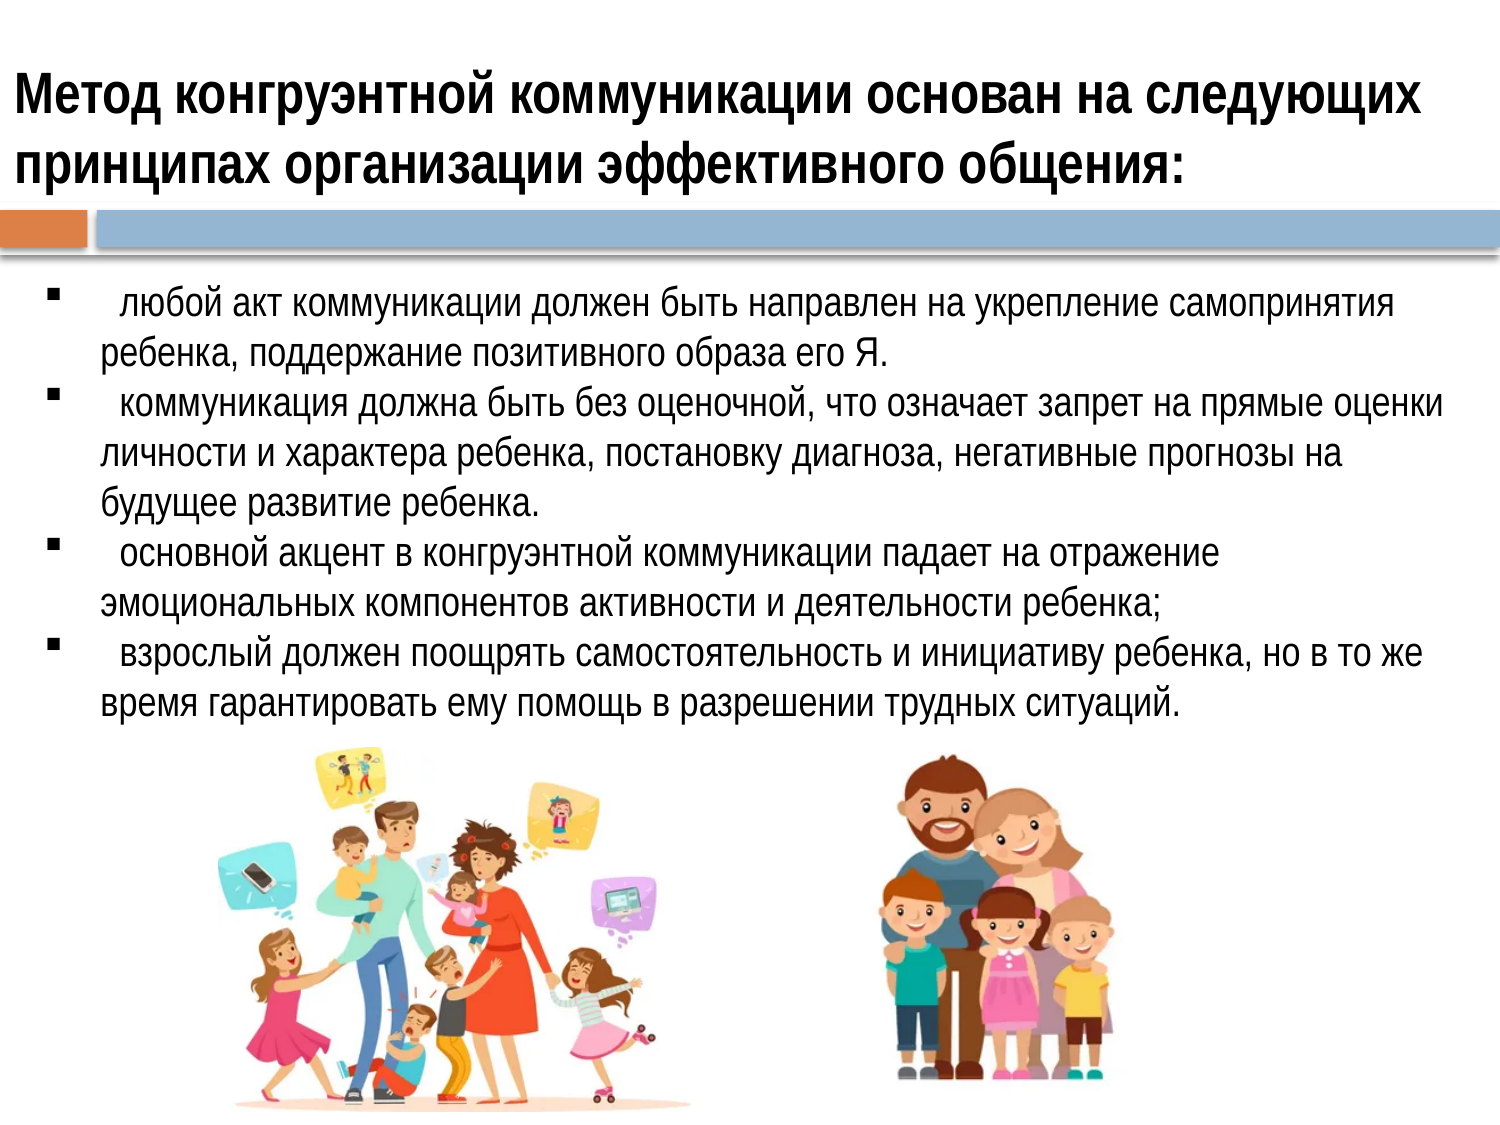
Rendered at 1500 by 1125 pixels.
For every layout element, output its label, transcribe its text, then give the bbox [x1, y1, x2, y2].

picture [218, 747, 692, 1112]
title Метод конгруэнтной коммуникации основан на следующих принципах организации эффективного общения: [0, 0, 1500, 279]
text_box любой акт коммуникации должен быть направлен на укрепление самопринятия ребенка, поддержание позитивного образа его Я. коммуникация должна быть без оценочной, что означает запрет на прямые оценки личности и характера ребенка, постановку диагноза, негативные прогнозы на будущее развитие ребенка. основной акцент в конгруэнтной коммуникации падает на отражение эмоциональных компонентов активности и деятельности ребенка; взрослый должен поощрять самостоятельность и инициативу ребенка, но в то же время гарантировать ему помощь в разрешении трудных ситуаций. [29, 267, 1471, 778]
picture [711, 733, 1282, 1116]
